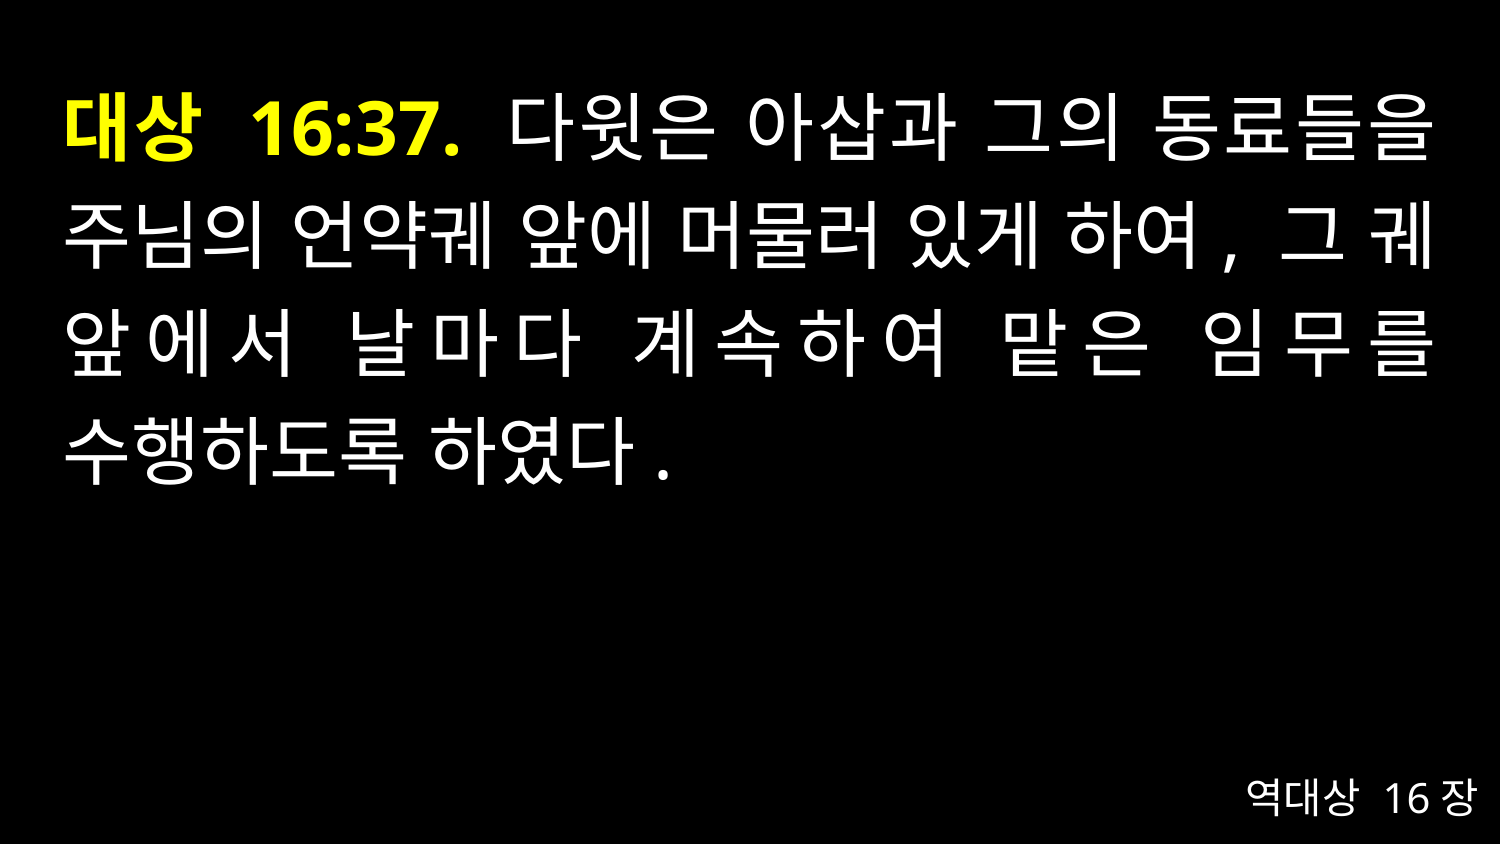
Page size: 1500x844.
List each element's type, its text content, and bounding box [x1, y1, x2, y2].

title 대상 16:37. 다윗은 아삽과 그의 동료들을 주님의 언약궤 앞에 머물러 있게 하여, 그 궤 앞에서 날마다 계속하여 맡은 임무를 수행하도록 하였다. [0, 0, 1500, 844]
subtitle 역대상 16장 [916, 770, 1500, 844]
